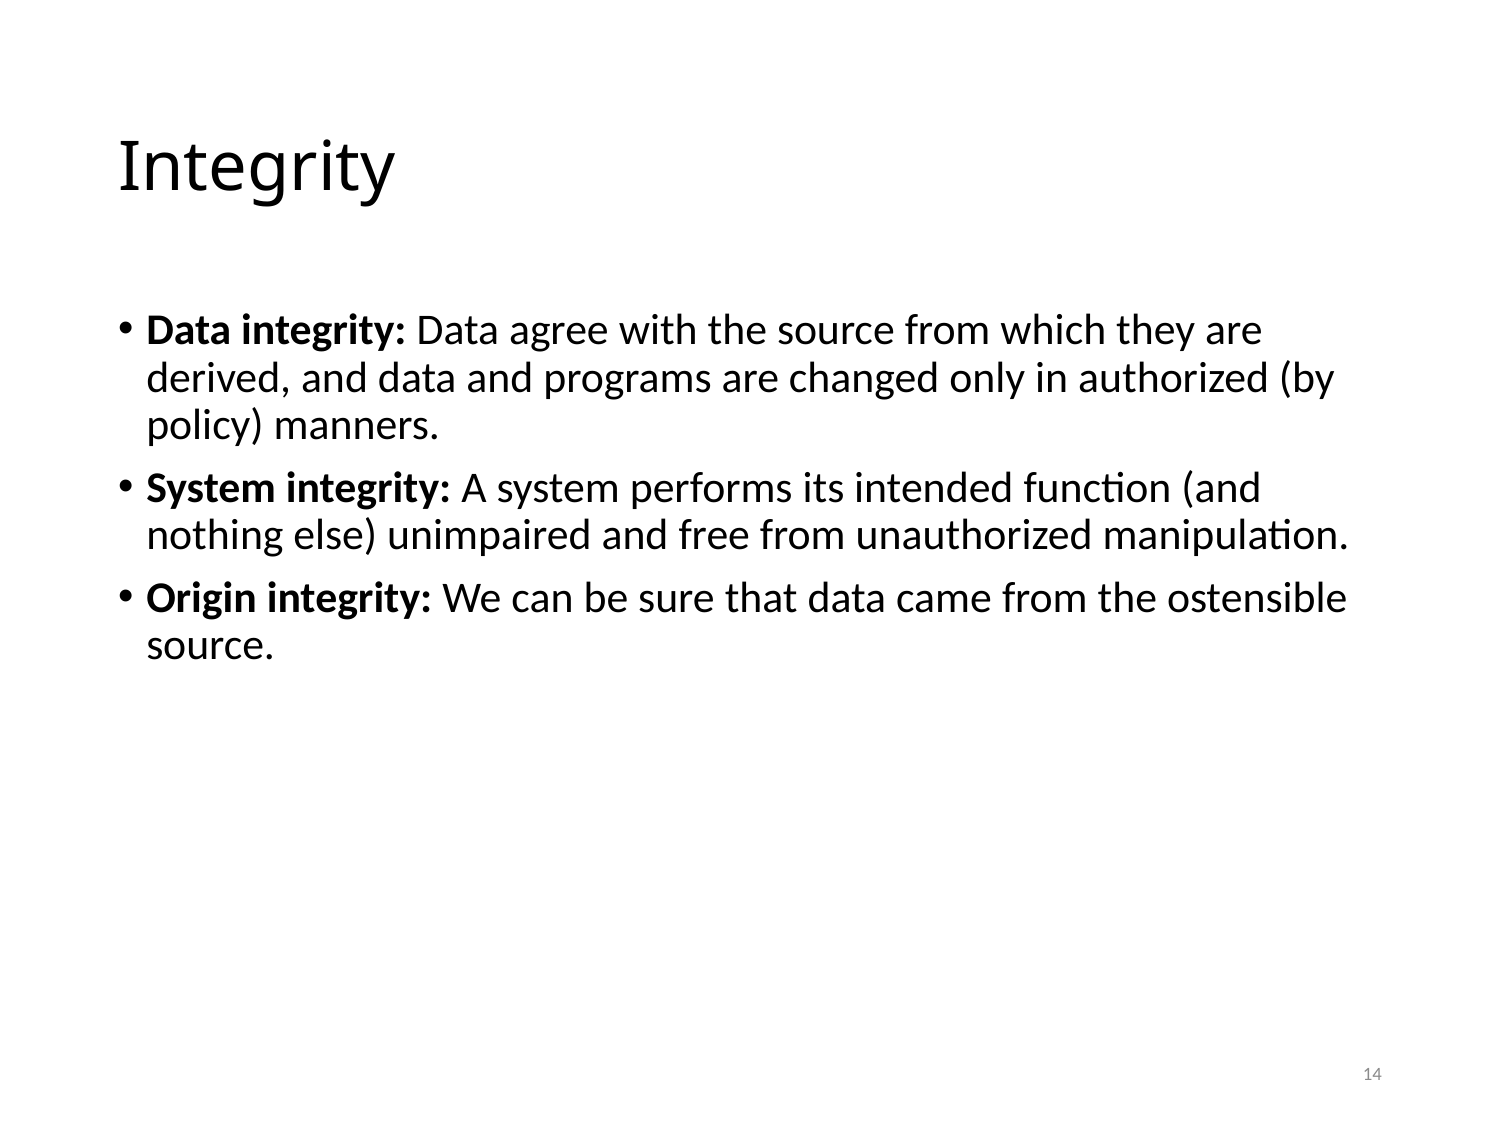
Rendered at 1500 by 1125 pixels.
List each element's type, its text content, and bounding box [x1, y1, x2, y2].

list Data integrity: Data agree with the source from which they are derived, and data and programs are changed only in authorized (by policy) manners. System integrity: A system performs its intended function (and nothing else) unimpaired and free from unauthorized manipulation. Origin integrity: We can be sure that data came from the ostensible source. [103, 299, 1397, 1014]
slide_number 14 [1059, 1042, 1397, 1103]
title Integrity [103, 59, 1397, 278]
